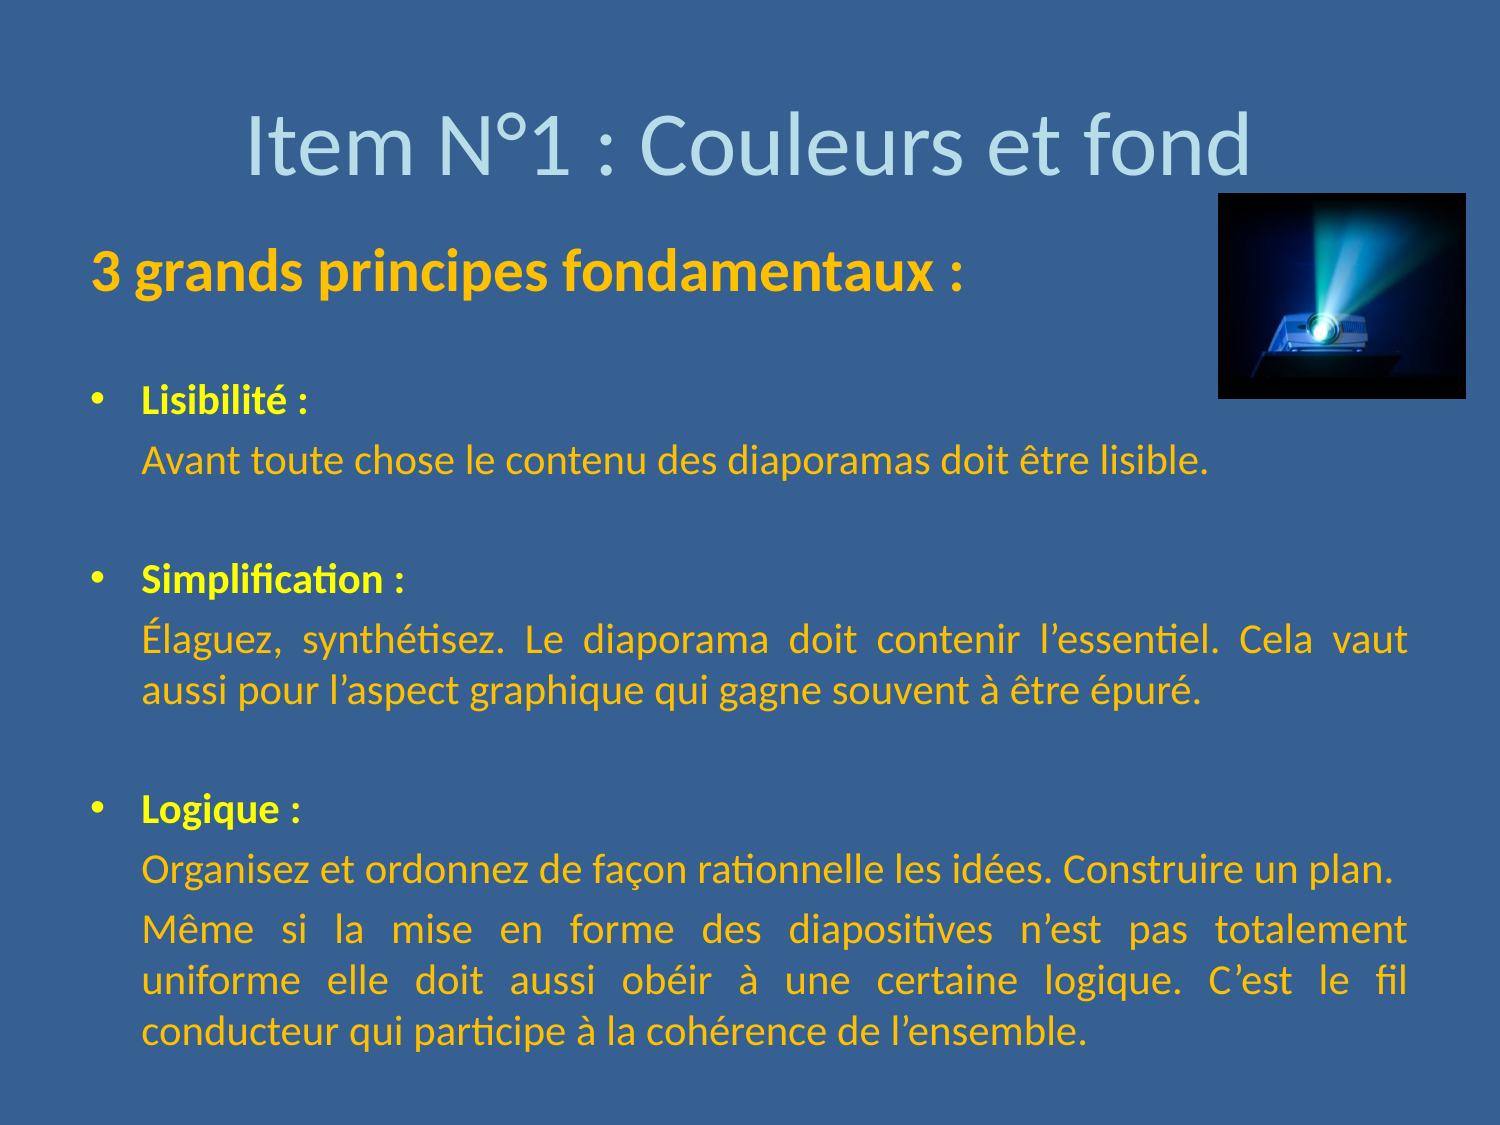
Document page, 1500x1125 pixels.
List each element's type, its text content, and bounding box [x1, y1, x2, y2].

title Item N°1 : Couleurs et fond [75, 45, 1425, 222]
list 3 grands principes fondamentaux : Lisibilité : Avant toute chose le contenu des diaporamas doit être lisible. Simplification : Élaguez, synthétisez. Le diaporama doit contenir l’essentiel. Cela vaut aussi pour l’aspect graphique qui gagne souvent à être épuré. Logique : Organisez et ordonnez de façon rationnelle les idées. Construire un plan. Même si la mise en forme des diapositives n’est pas totalement uniforme elle doit aussi obéir à une certaine logique. C’est le fil conducteur qui participe à la cohérence de l’ensemble. [75, 222, 1425, 1079]
picture [1218, 192, 1466, 399]
